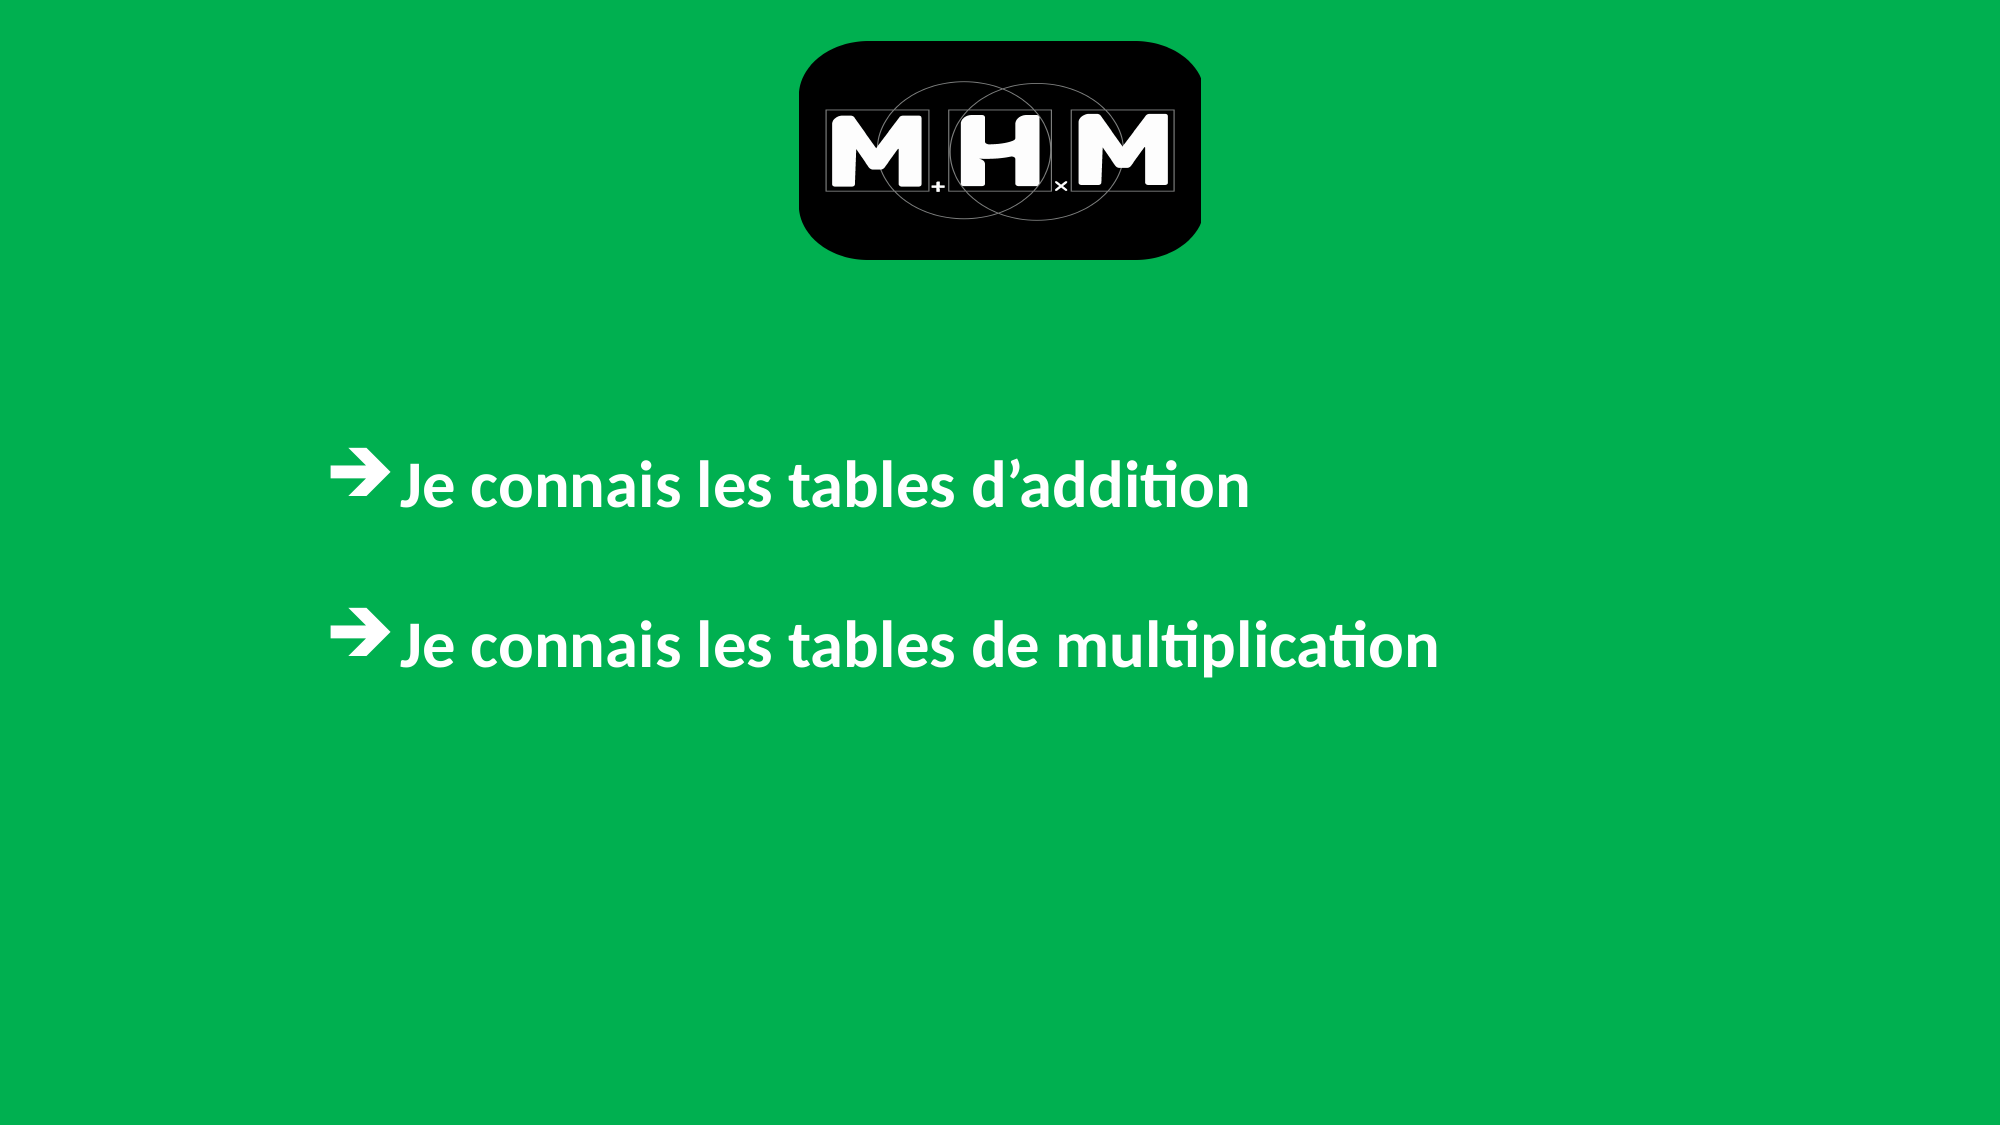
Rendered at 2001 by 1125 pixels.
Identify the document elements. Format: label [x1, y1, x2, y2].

text_box [0, 0, 2000, 1125]
